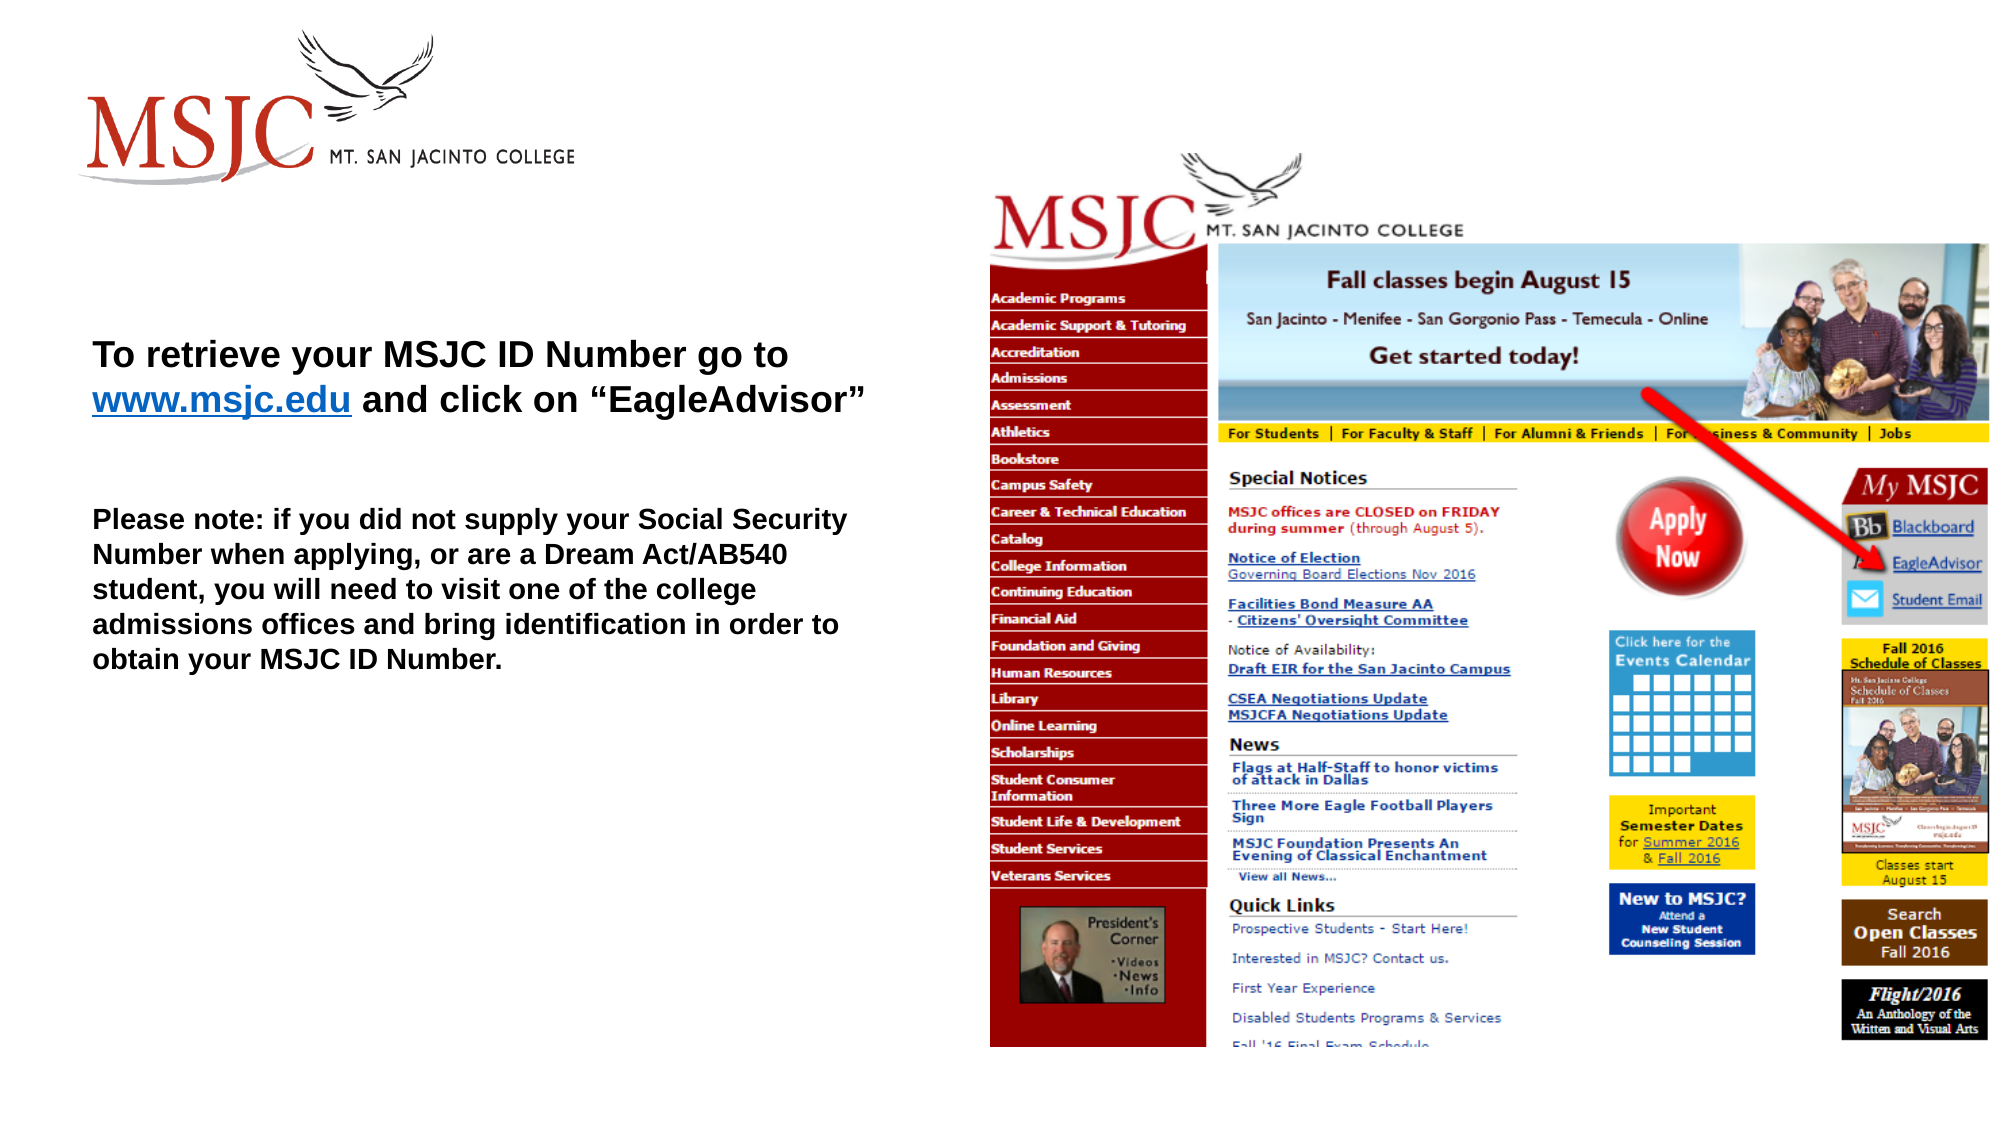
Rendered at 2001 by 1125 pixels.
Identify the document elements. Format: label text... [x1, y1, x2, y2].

picture [990, 153, 1992, 1047]
picture [77, 29, 576, 185]
text_box To retrieve your MSJC ID Number go to www.msjc.edu and click on “EagleAdvisor” Please note: if you did not supply your Social Security Number when applying, or are a Dream Act/AB540 student, you will need to visit one of the college admissions offices and bring identification in order to obtain your MSJC ID Number. [77, 322, 890, 683]
